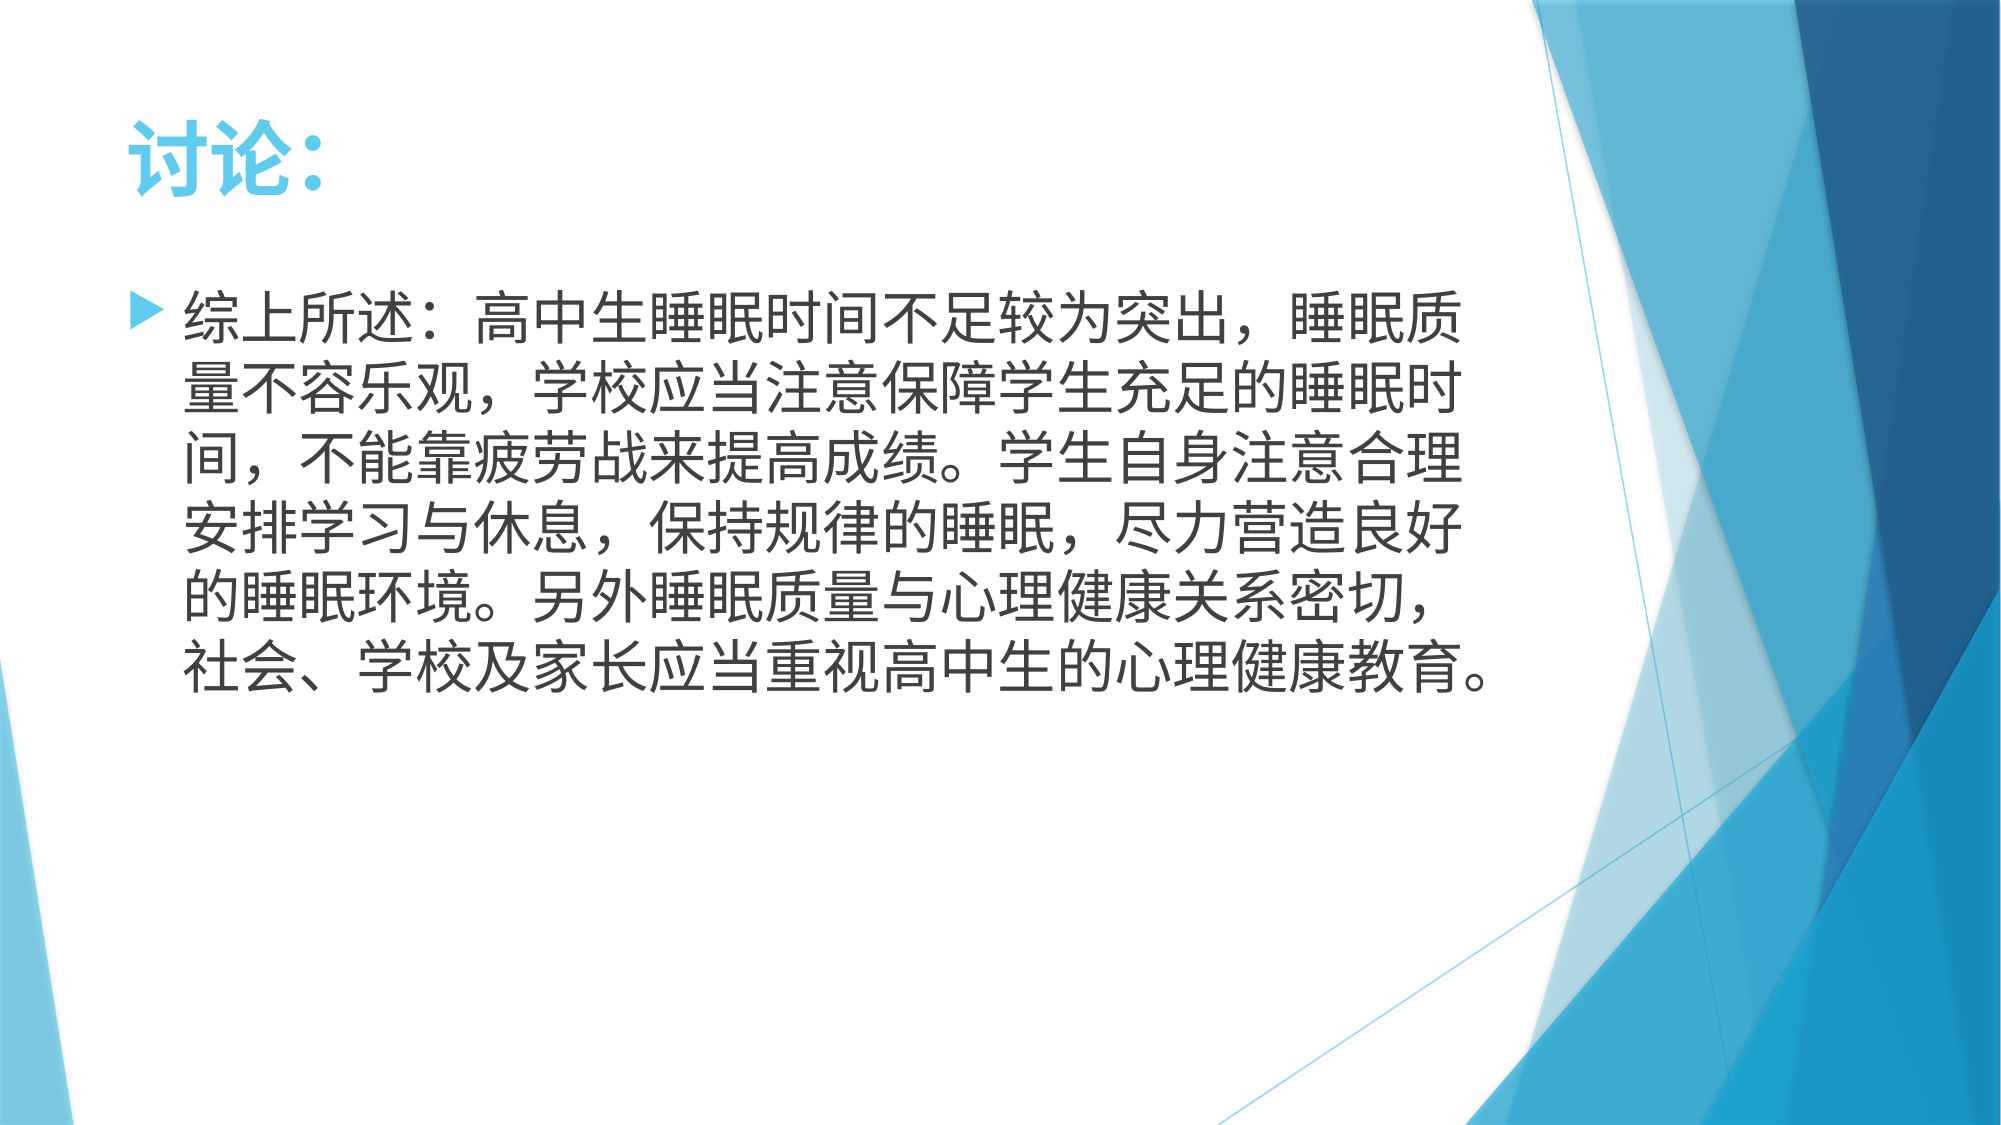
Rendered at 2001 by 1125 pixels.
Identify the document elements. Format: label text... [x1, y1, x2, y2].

title 讨论： [111, 99, 1522, 273]
list 综上所述：高中生睡眠时间不足较为突出，睡眠质量不容乐观，学校应当注意保障学生充足的睡眠时间，不能靠疲劳战来提高成绩。学生自身注意合理安排学习与休息，保持规律的睡眠，尽力营造良好的睡眠环境。另外睡眠质量与心理健康关系密切，社会、学校及家长应当重视高中生的心理健康教育。 [111, 273, 1522, 992]
